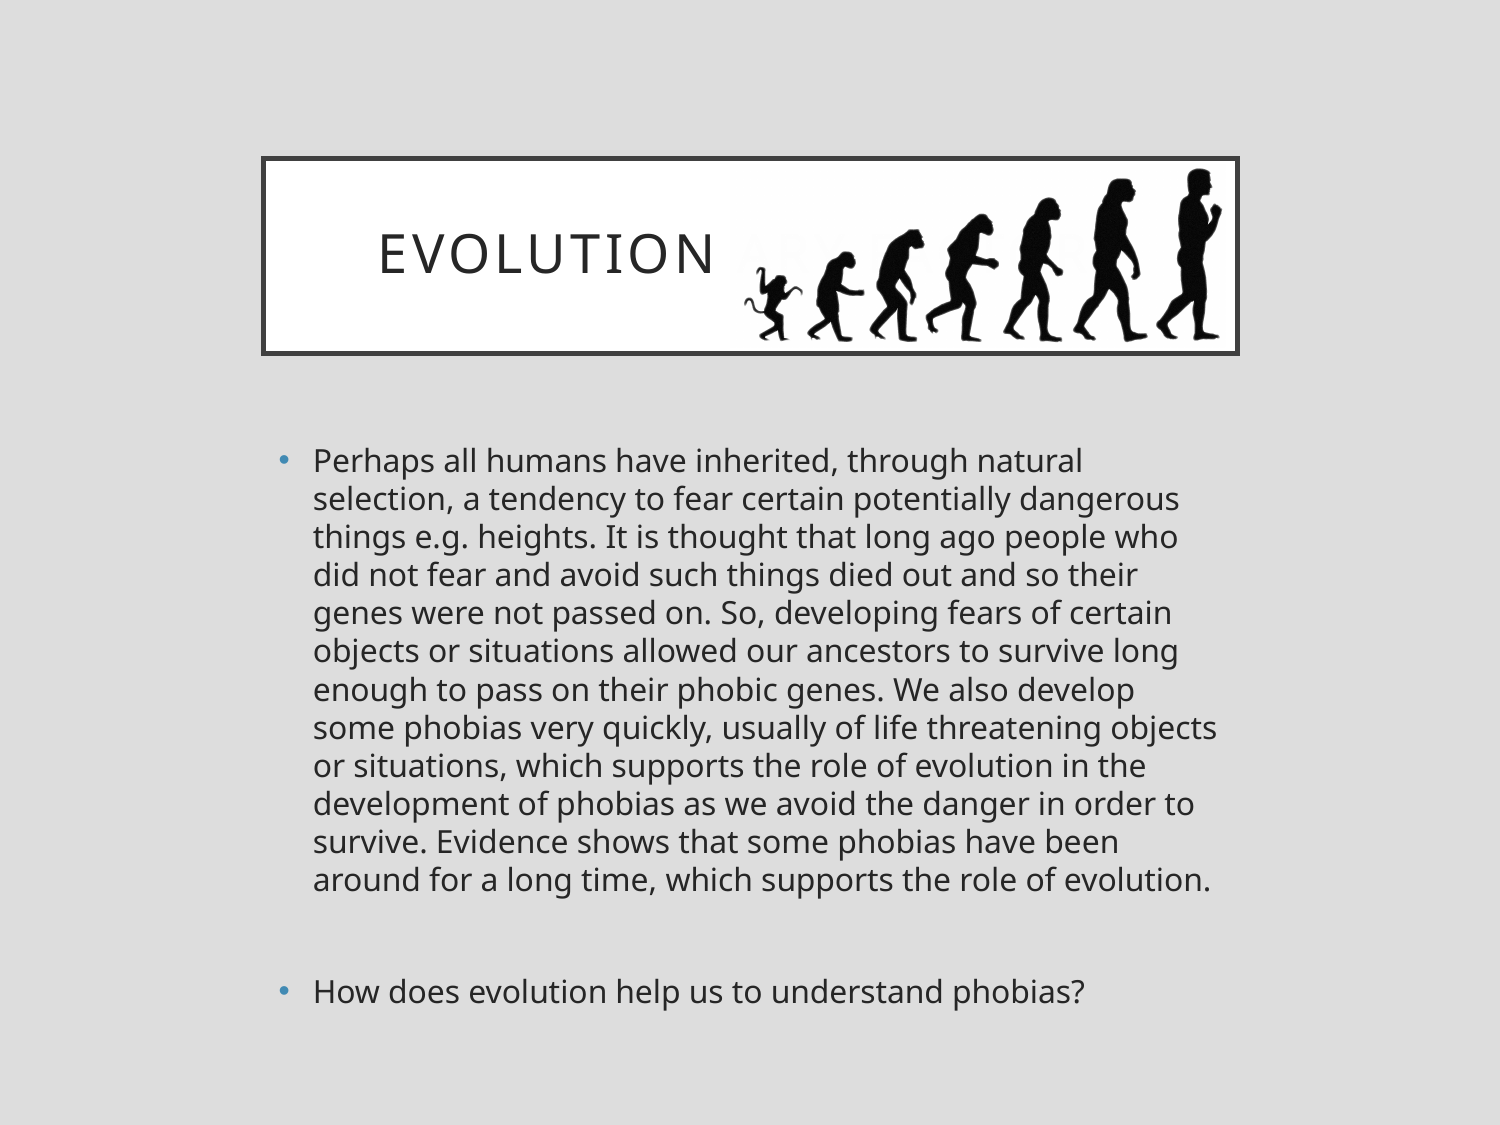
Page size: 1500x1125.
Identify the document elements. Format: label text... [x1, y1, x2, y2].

picture [729, 164, 1226, 348]
title Evolution ary factors [261, 156, 1240, 356]
list Perhaps all humans have inherited, through natural selection, a tendency to fear certain potentially dangerous things e.g. heights. It is thought that long ago people who did not fear and avoid such things died out and so their genes were not passed on. So, developing fears of certain objects or situations allowed our ancestors to survive long enough to pass on their phobic genes. We also develop some phobias very quickly, usually of life threatening objects or situations, which supports the role of evolution in the development of phobias as we avoid the danger in order to survive. Evidence shows that some phobias have been around for a long time, which supports the role of evolution. How does evolution help us to understand phobias? [263, 432, 1238, 1034]
